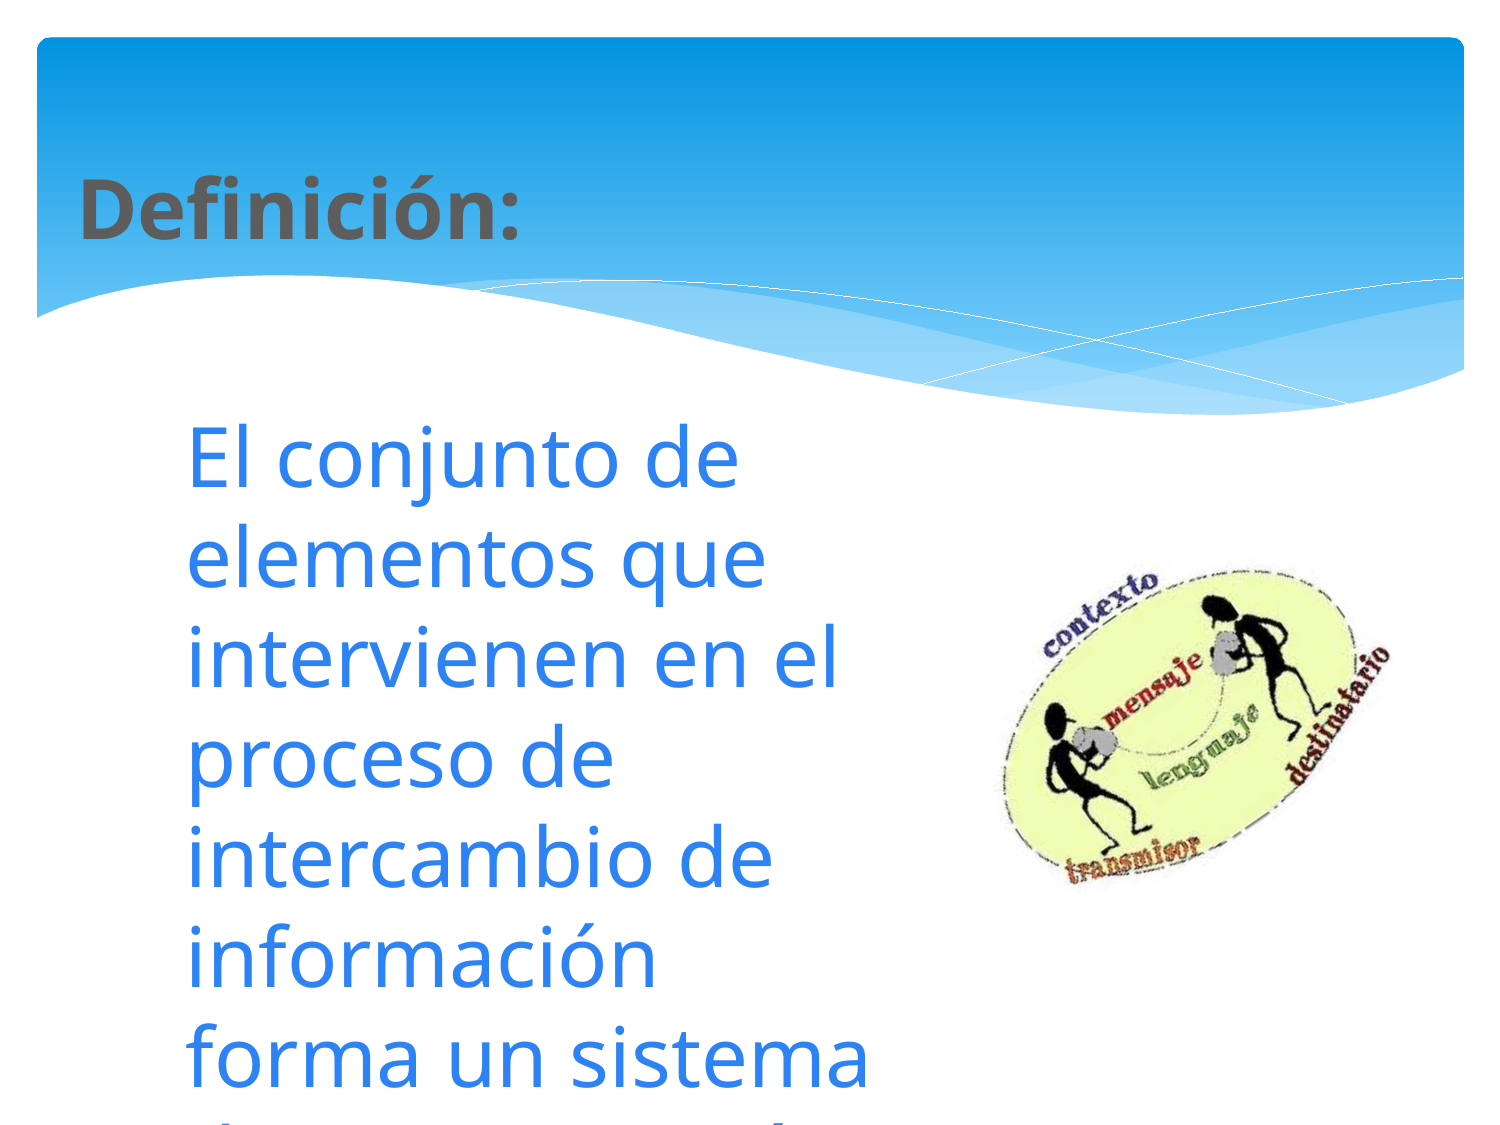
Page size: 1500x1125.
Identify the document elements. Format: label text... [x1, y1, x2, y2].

picture [915, 476, 1428, 954]
text_box El conjunto de elementos que intervienen en el proceso de intercambio de información forma un sistema de comunicación. [171, 397, 922, 1125]
text_box Definición: [61, 149, 538, 264]
